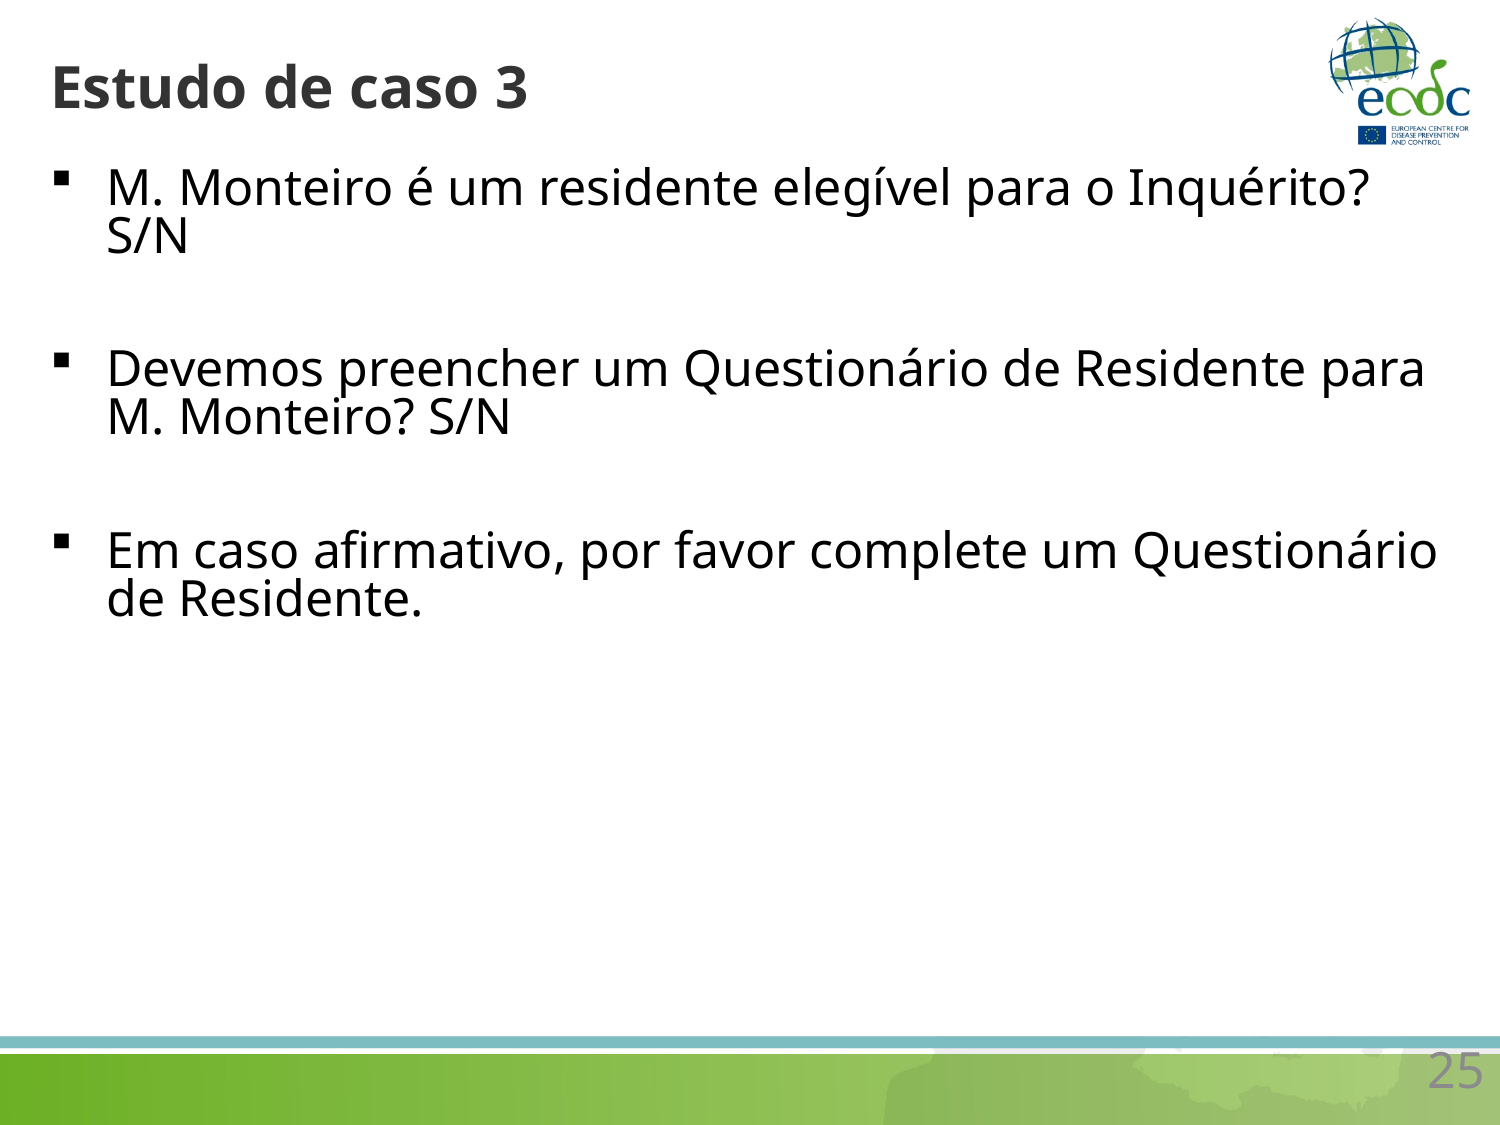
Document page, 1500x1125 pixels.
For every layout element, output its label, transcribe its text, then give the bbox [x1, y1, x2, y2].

list M. Monteiro é um residente elegível para o Inquérito? S/N Devemos preencher um Questionário de Residente para M. Monteiro? S/N Em caso afirmativo, por favor complete um Questionário de Residente. [49, 166, 1450, 1015]
picture [1328, 17, 1473, 148]
title Estudo de caso 3 [49, 58, 1401, 152]
slide_number 25 [1149, 1042, 1500, 1103]
picture [0, 1036, 1500, 1125]
